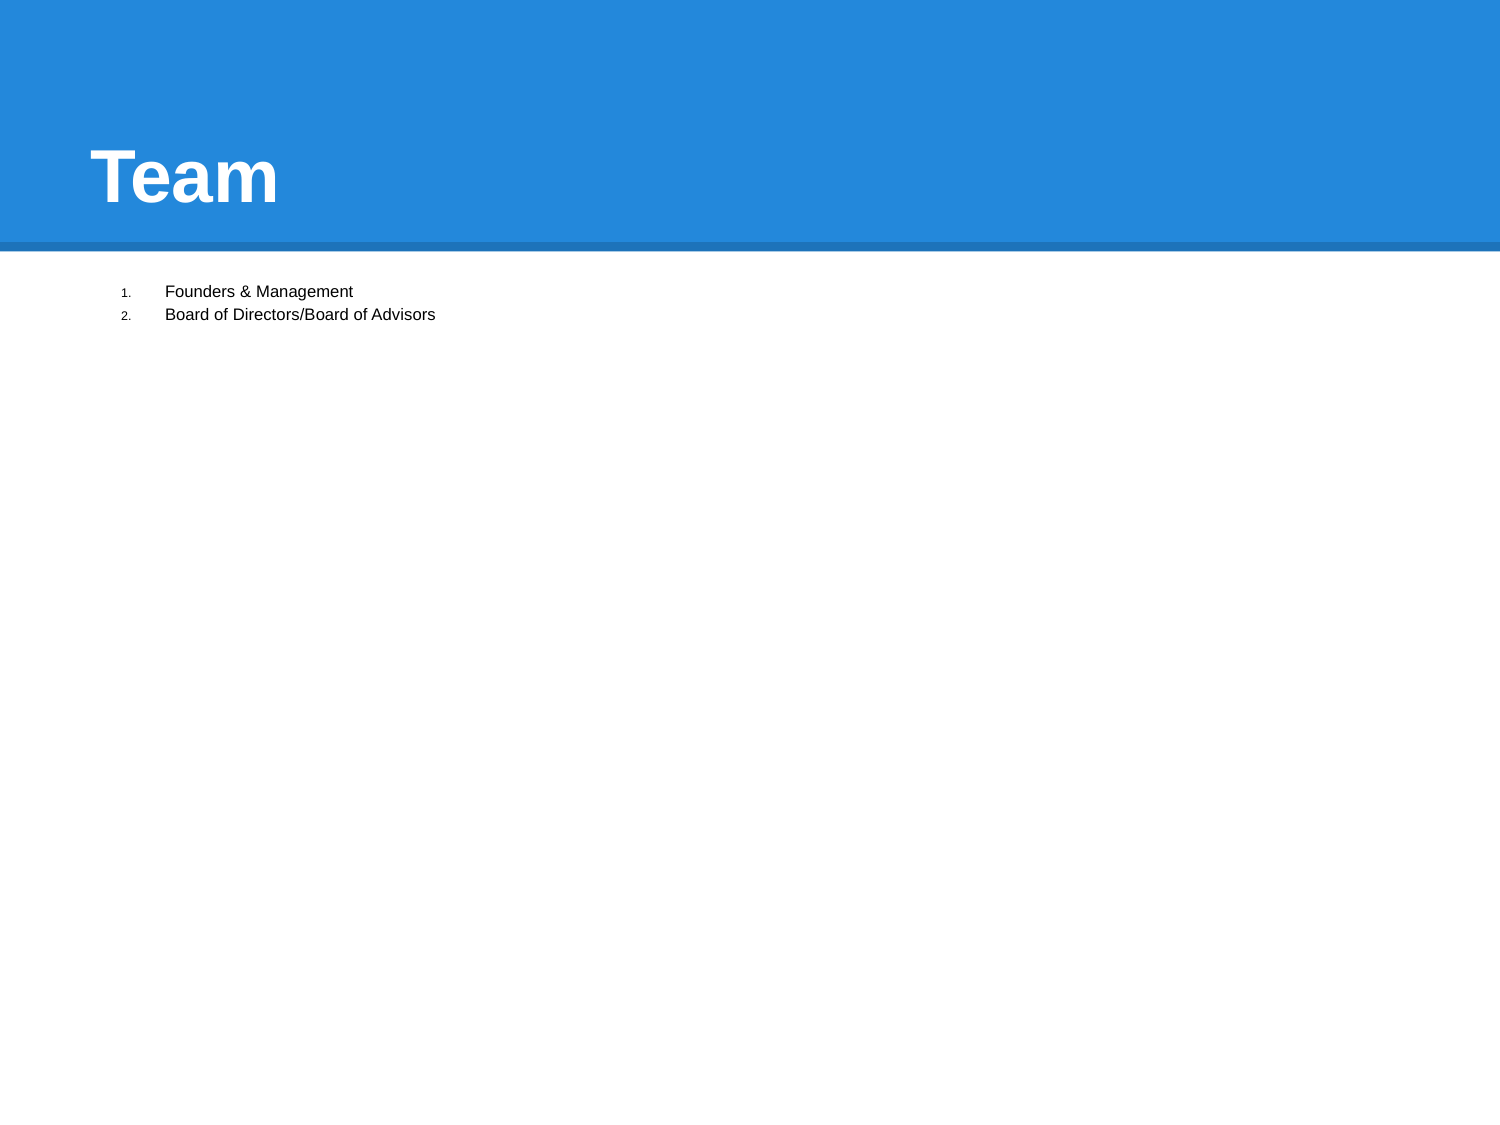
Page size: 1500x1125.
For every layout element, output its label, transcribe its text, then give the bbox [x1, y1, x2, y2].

title Team [75, 45, 1425, 233]
list Founders & Management Board of Directors/Board of Advisors [75, 262, 1425, 1078]
